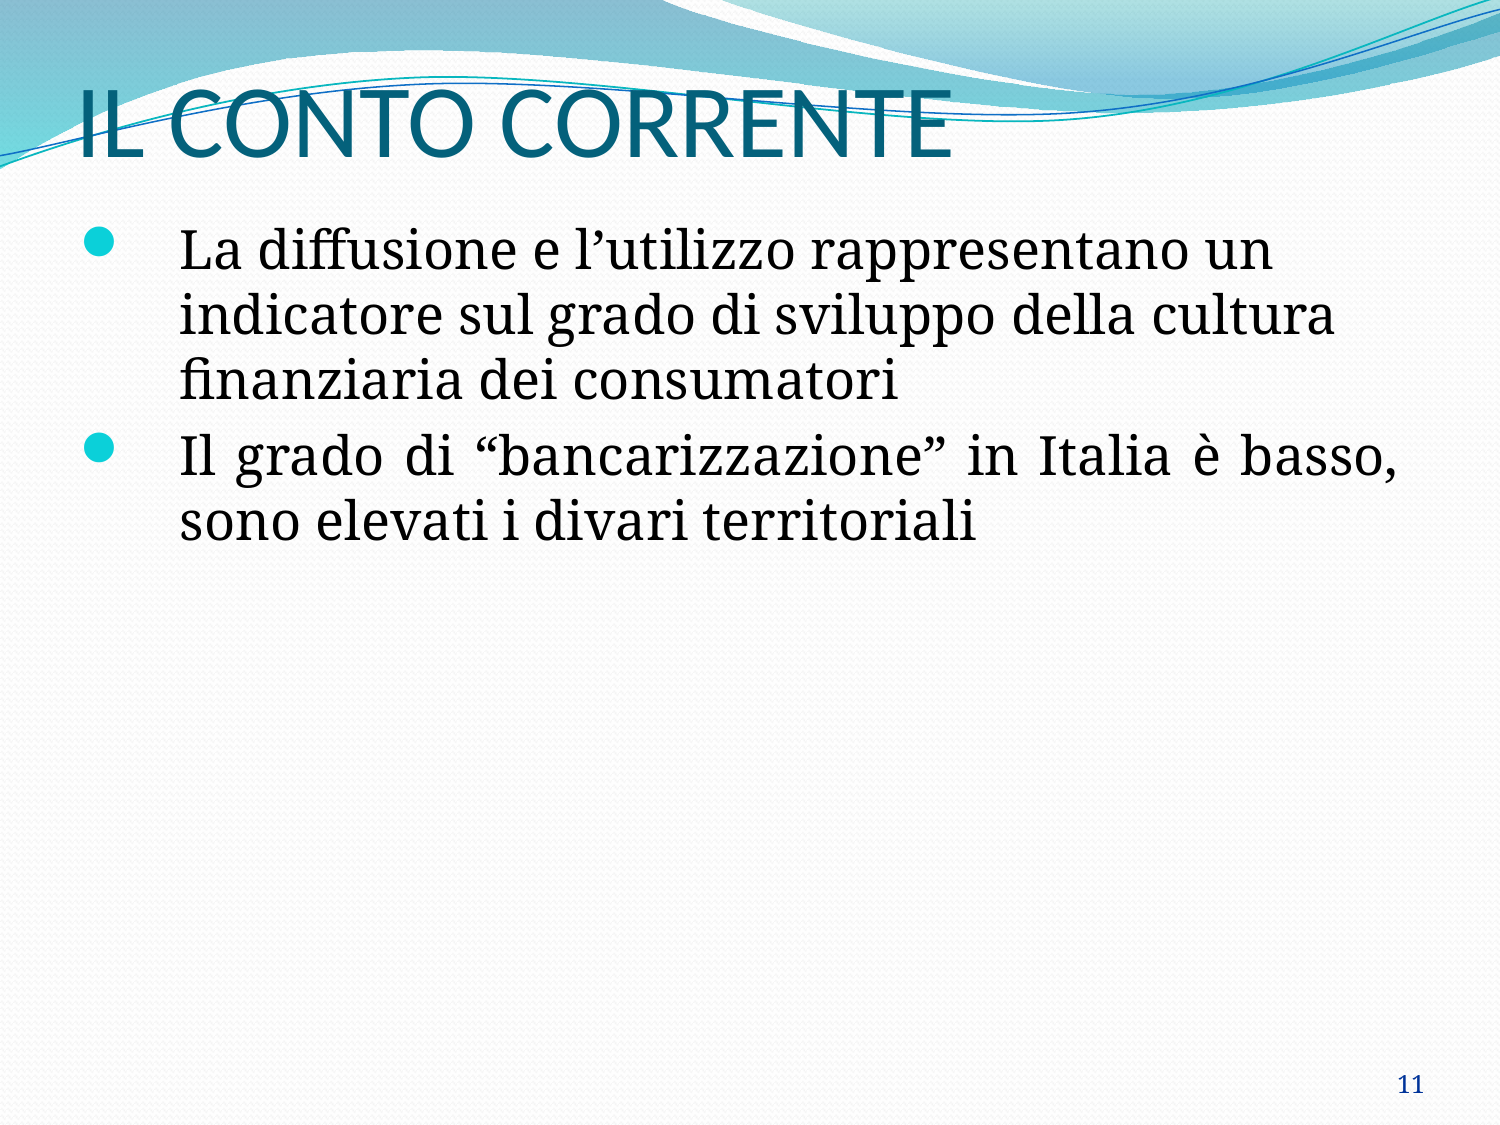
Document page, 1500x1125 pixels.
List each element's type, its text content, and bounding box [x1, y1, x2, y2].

title IL CONTO CORRENTE [75, 115, 1425, 304]
slide_number 11 [1299, 1042, 1425, 1103]
list La diffusione e l’utilizzo rappresentano un indicatore sul grado di sviluppo della cultura finanziaria dei consumatori Il grado di “bancarizzazione” in Italia è basso, sono elevati i divari territoriali [64, 208, 1415, 952]
